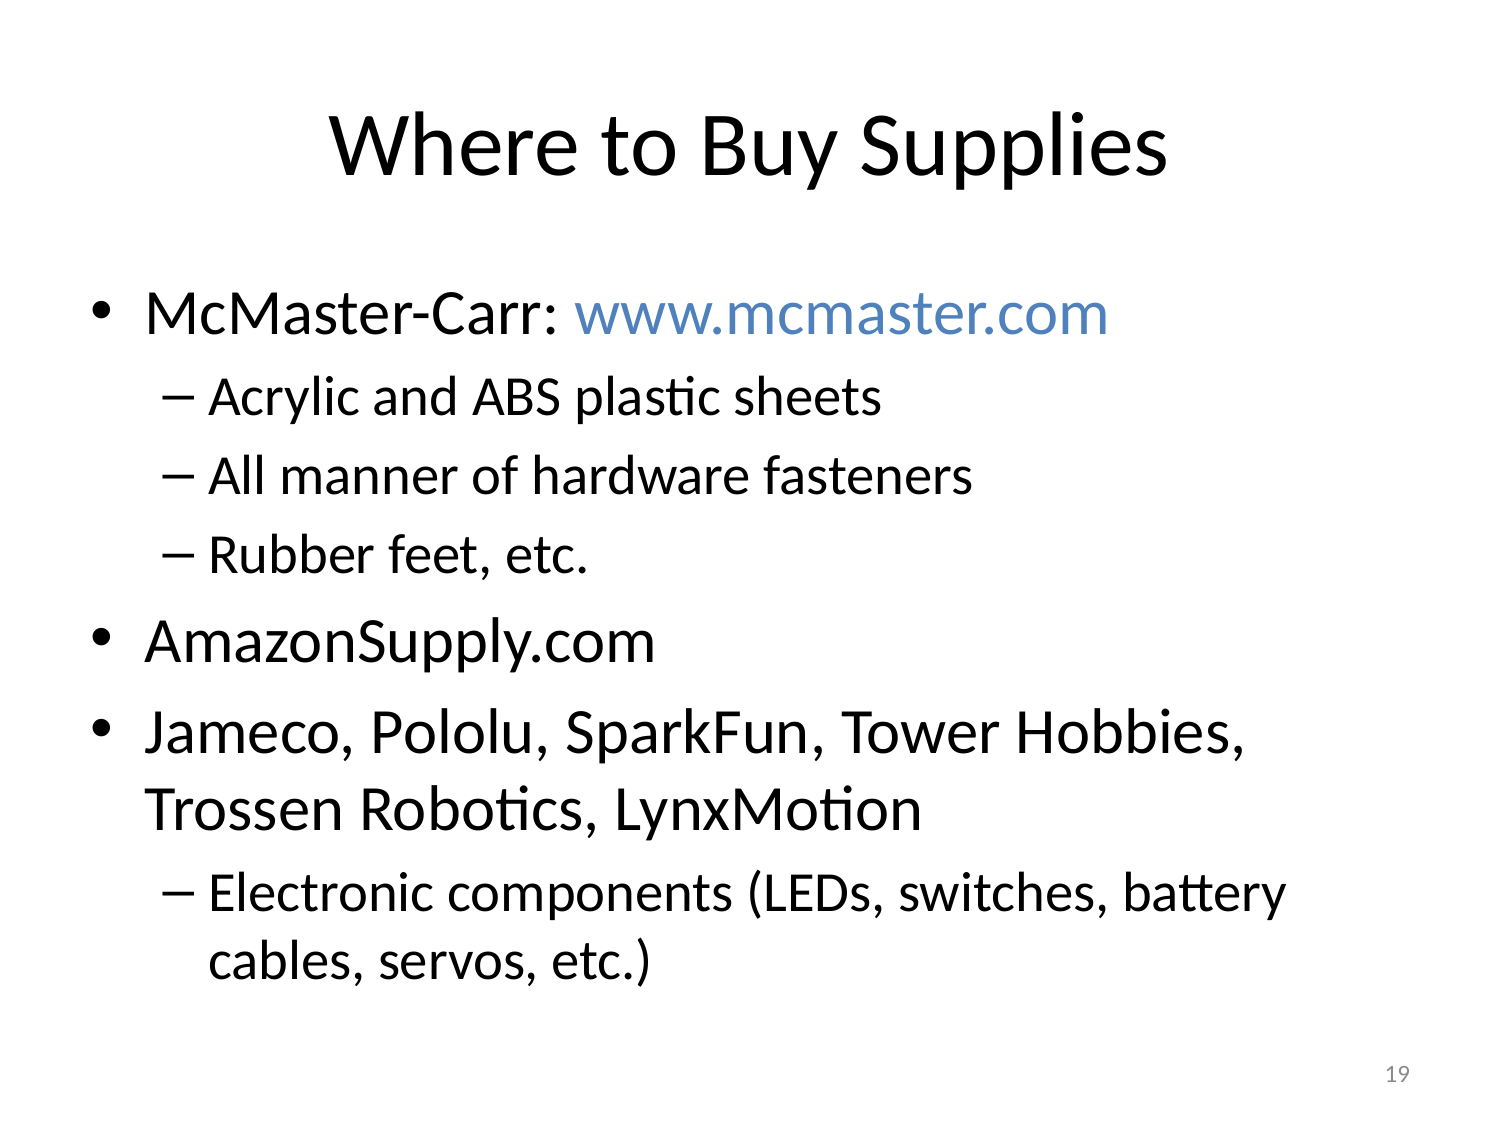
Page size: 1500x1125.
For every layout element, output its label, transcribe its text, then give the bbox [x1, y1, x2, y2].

list McMaster-Carr: www.mcmaster.com Acrylic and ABS plastic sheets All manner of hardware fasteners Rubber feet, etc. AmazonSupply.com Jameco, Pololu, SparkFun, Tower Hobbies, Trossen Robotics, LynxMotion Electronic components (LEDs, switches, battery cables, servos, etc.) [75, 262, 1425, 1005]
slide_number 19 [1074, 1042, 1425, 1103]
title Where to Buy Supplies [75, 45, 1425, 233]
